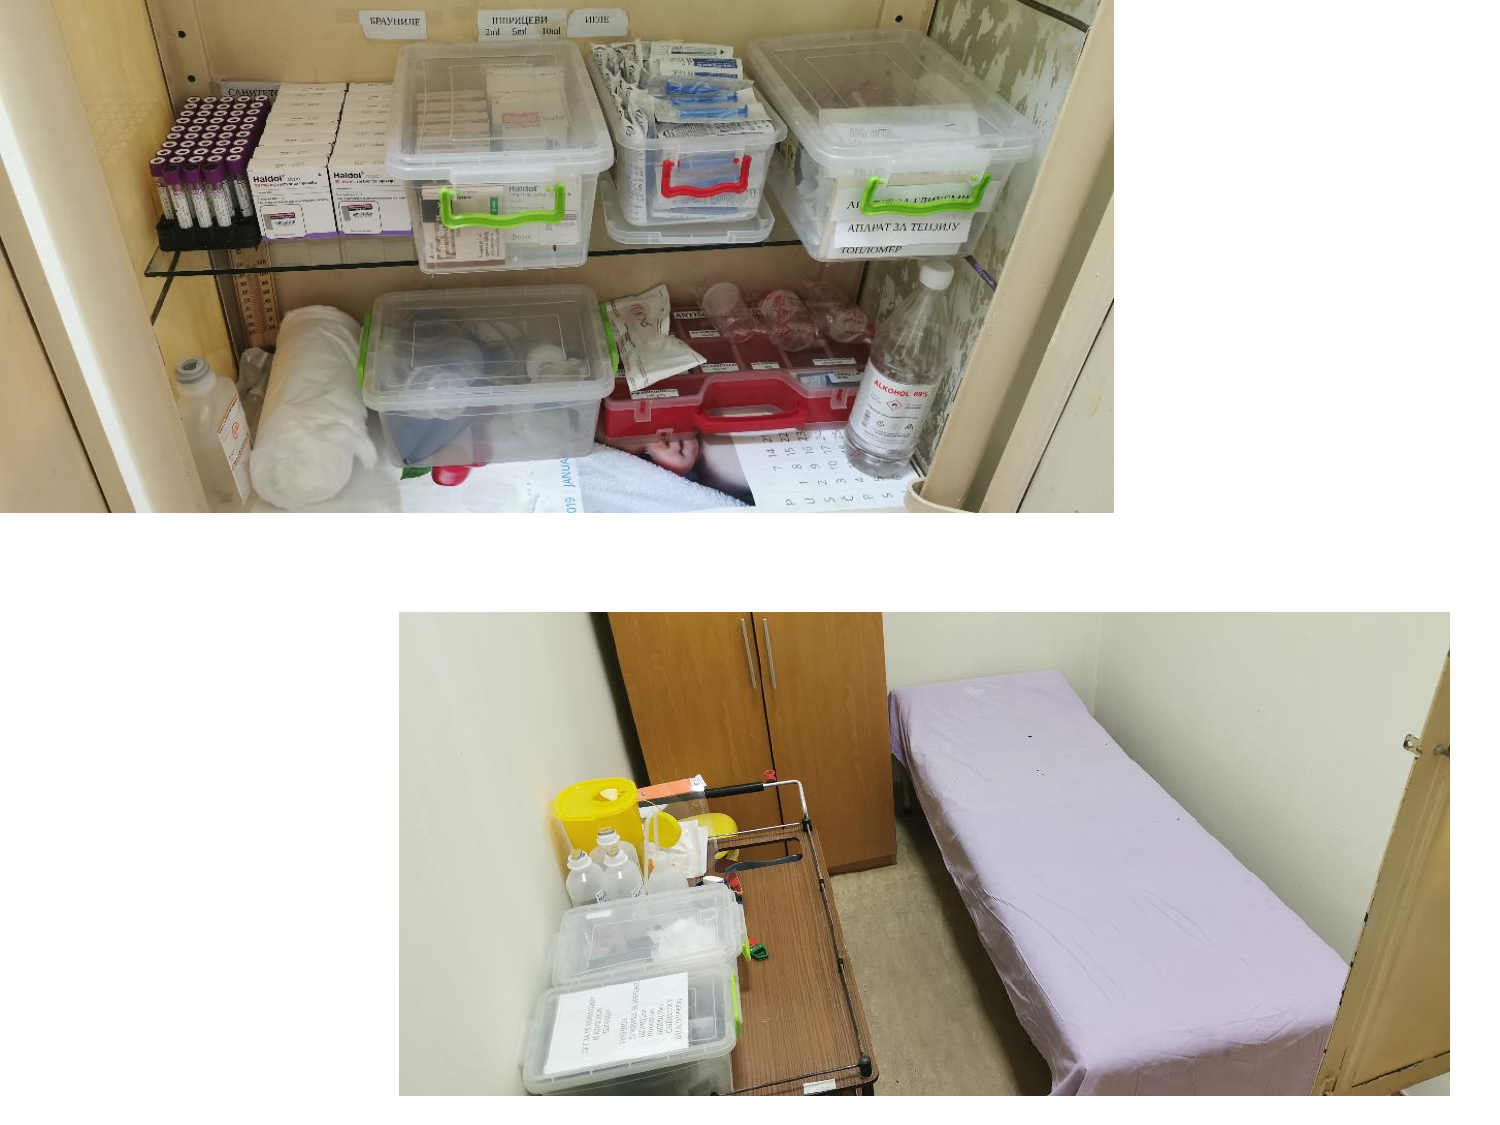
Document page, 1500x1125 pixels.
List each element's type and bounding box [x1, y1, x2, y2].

picture [0, 0, 1114, 513]
picture [399, 612, 1451, 1096]
